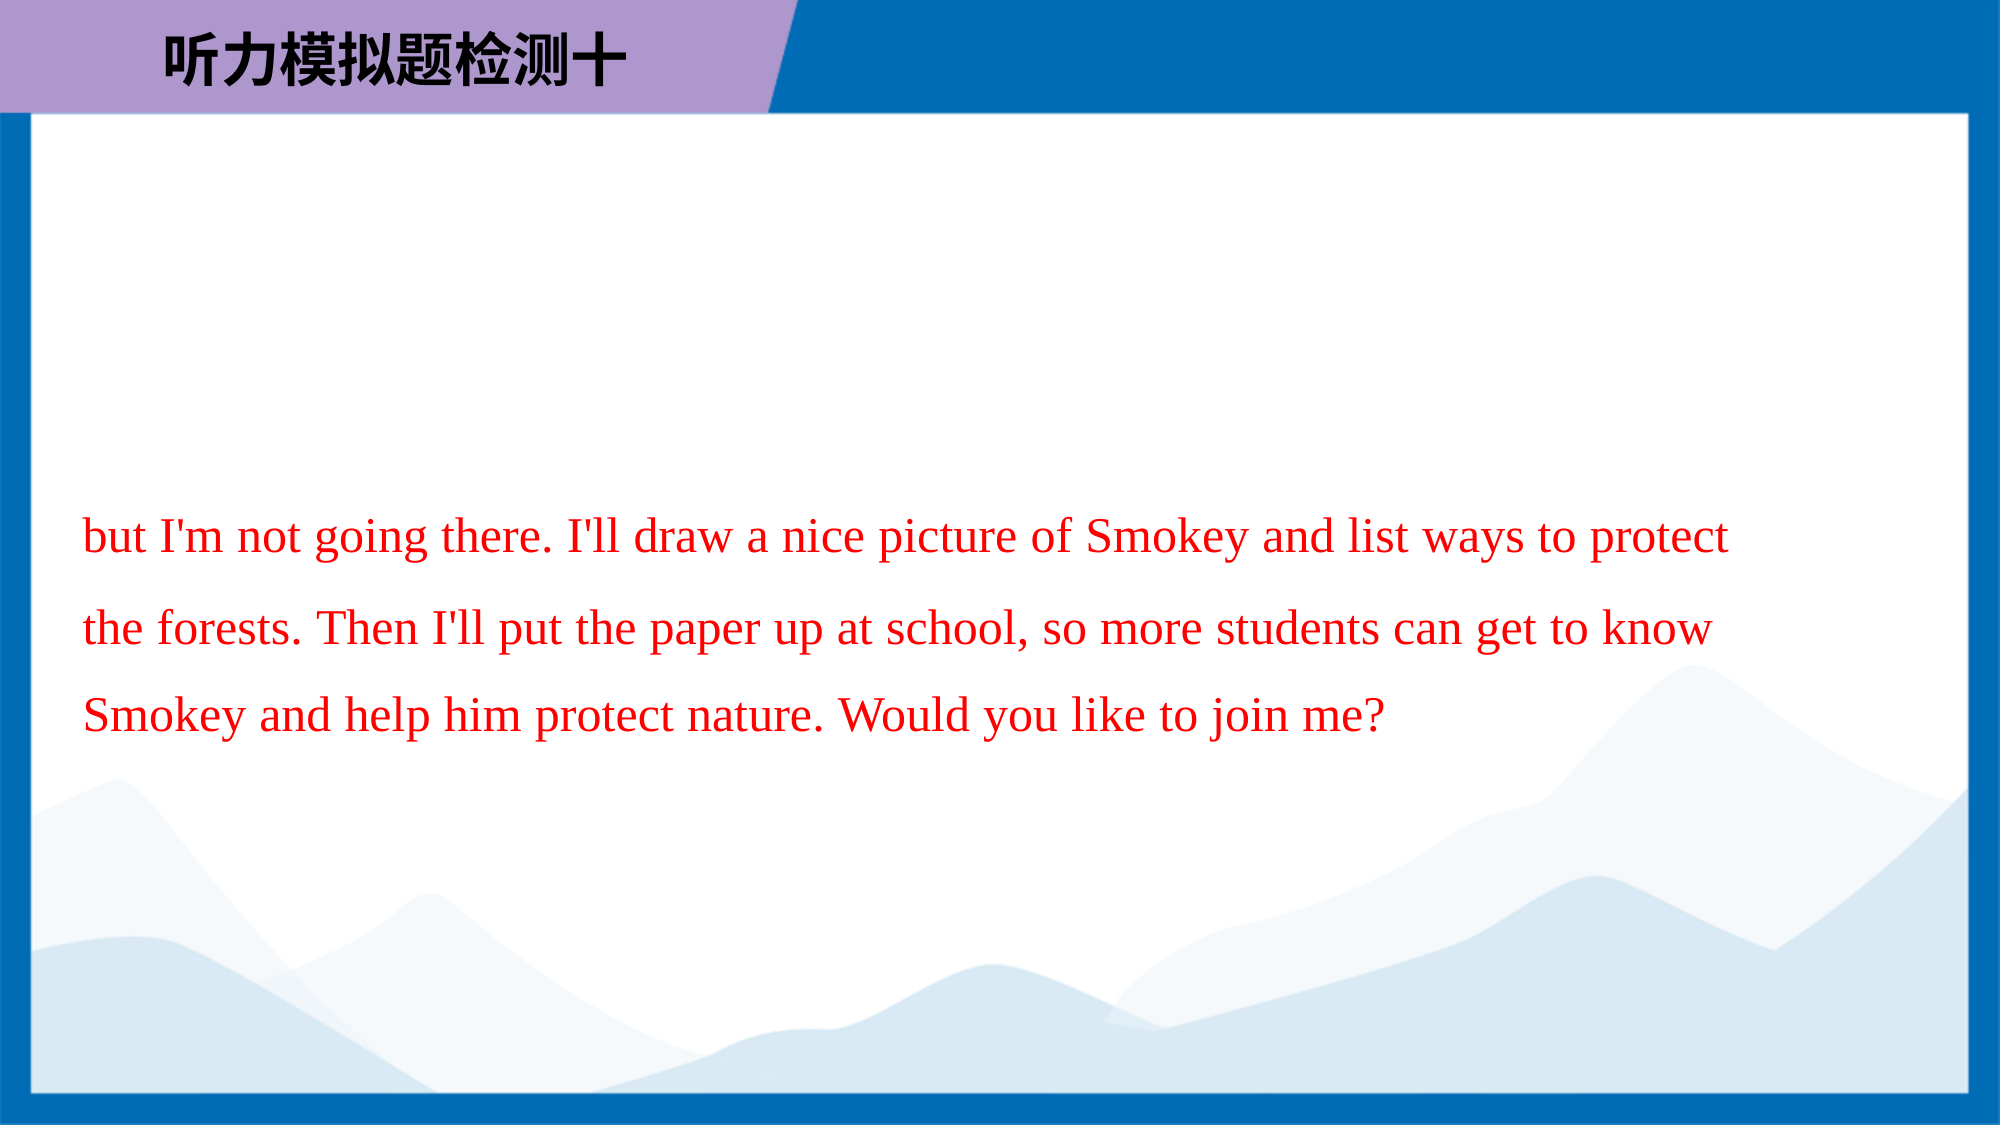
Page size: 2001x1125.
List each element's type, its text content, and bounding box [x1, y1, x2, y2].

picture [0, 0, 2000, 1125]
text_box but I'm not going there. I'll draw a nice picture of Smokey and list ways to protect the forests. Then I'll put the paper up at school, so more students can get to know Smokey and help him protect nature. Would you like to join me? [82, 471, 1917, 733]
